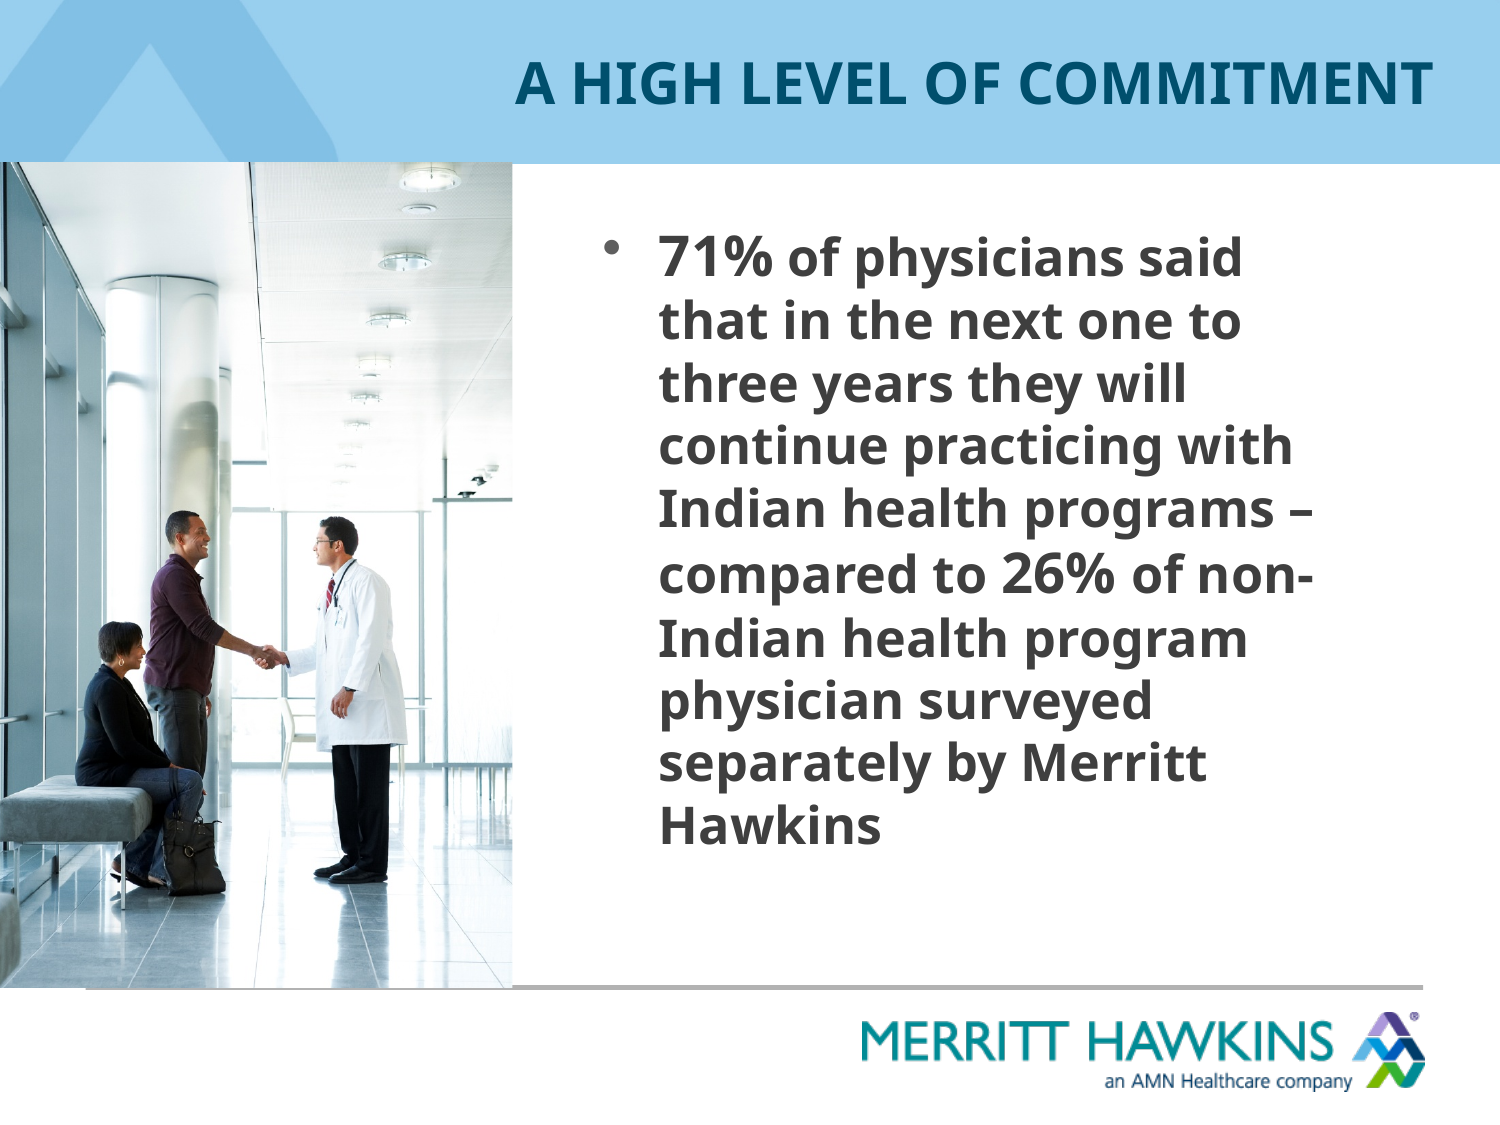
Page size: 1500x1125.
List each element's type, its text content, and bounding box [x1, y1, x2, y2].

picture [0, 0, 1500, 988]
title A HIGH LEVEL OF COMMITMENT [287, 24, 1451, 138]
list 71% of physicians said that in the next one to three years they will continue practicing with Indian health programs – compared to 26% of non-Indian health program physician surveyed separately by Merritt Hawkins [587, 212, 1376, 943]
picture [862, 1012, 1425, 1092]
